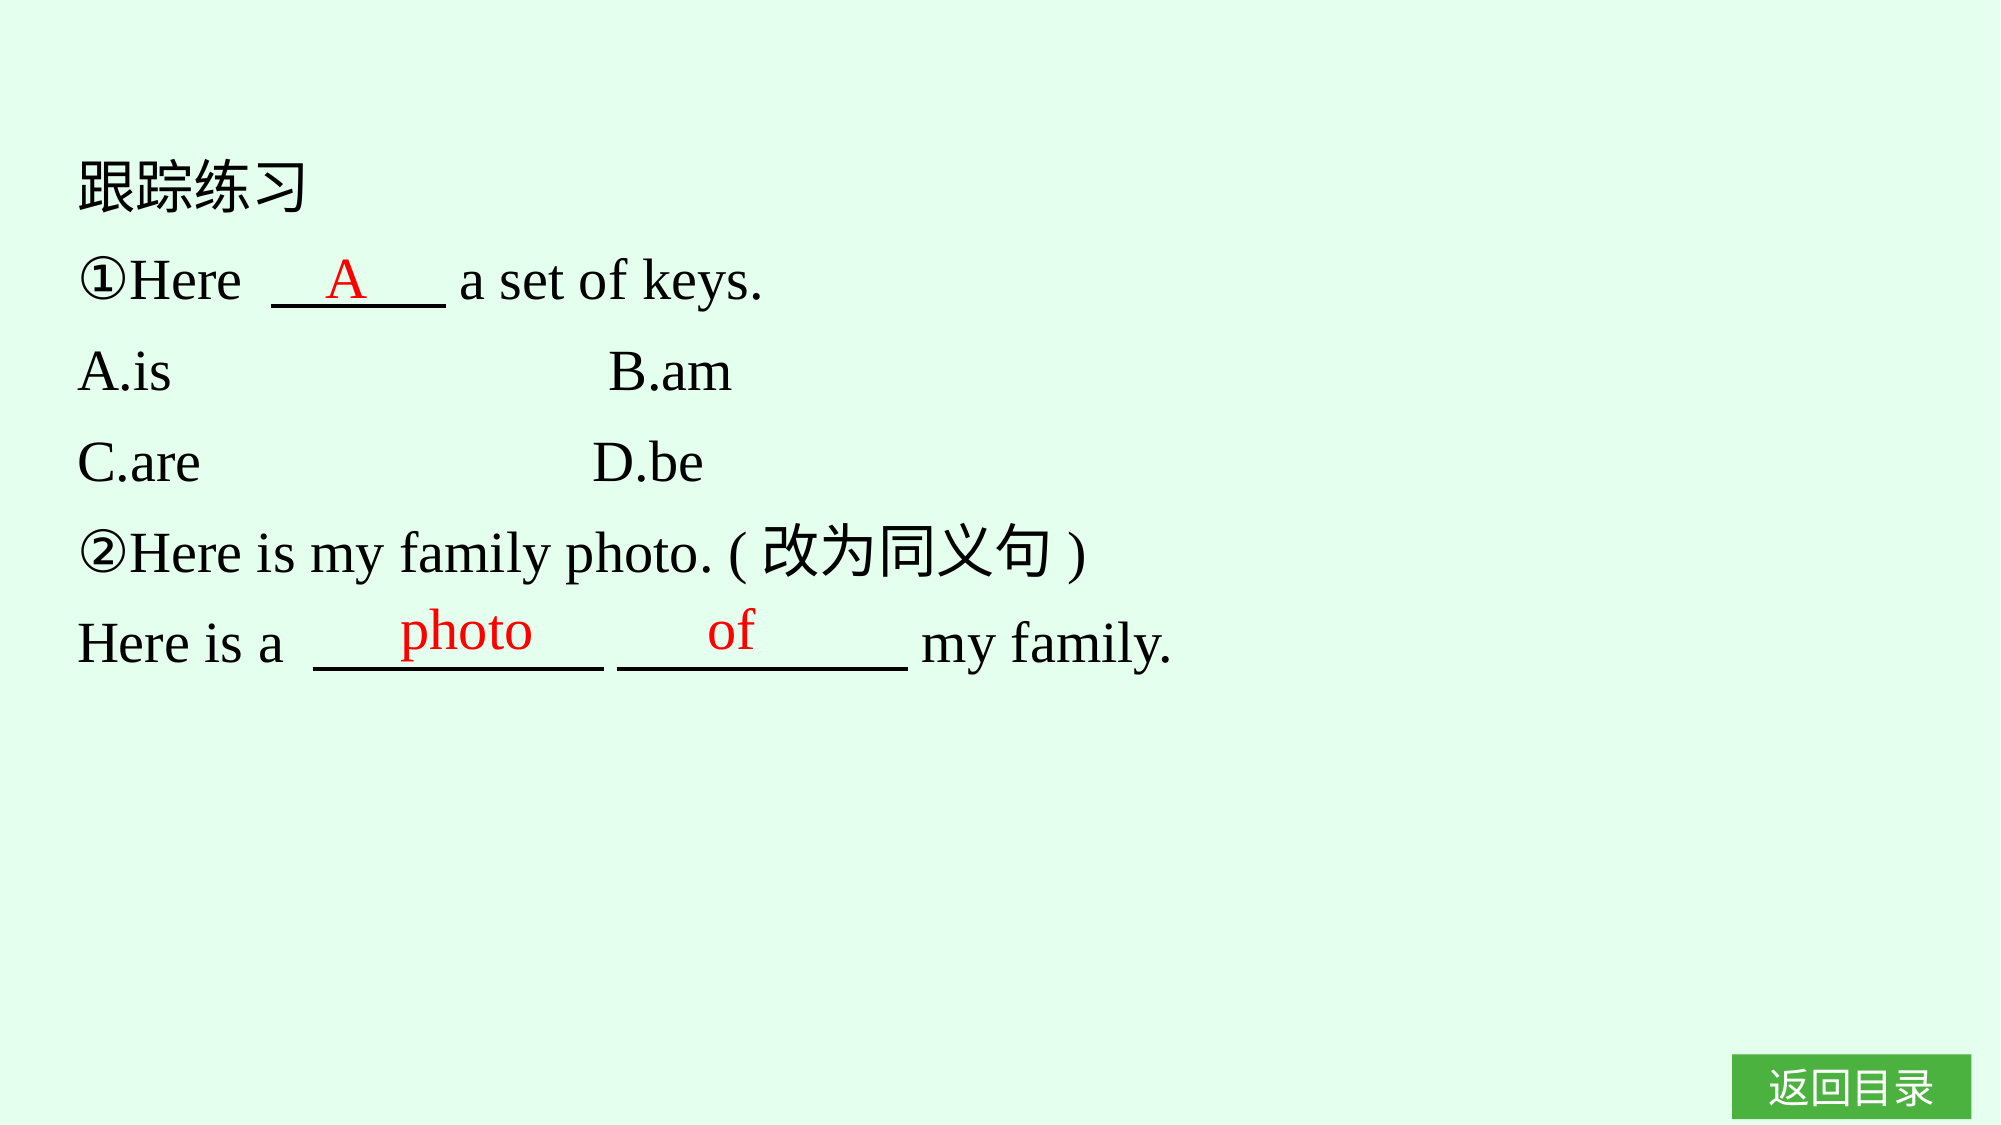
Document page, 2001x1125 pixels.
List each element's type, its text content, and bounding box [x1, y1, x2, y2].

text_box photo of [385, 570, 772, 669]
text_box 跟踪练习 ①Here a set of keys. A.is B.am C.are D.be ②Here is my family photo. (改为同义句) Here is a my family. [62, 121, 1938, 682]
text_box A [311, 218, 383, 318]
